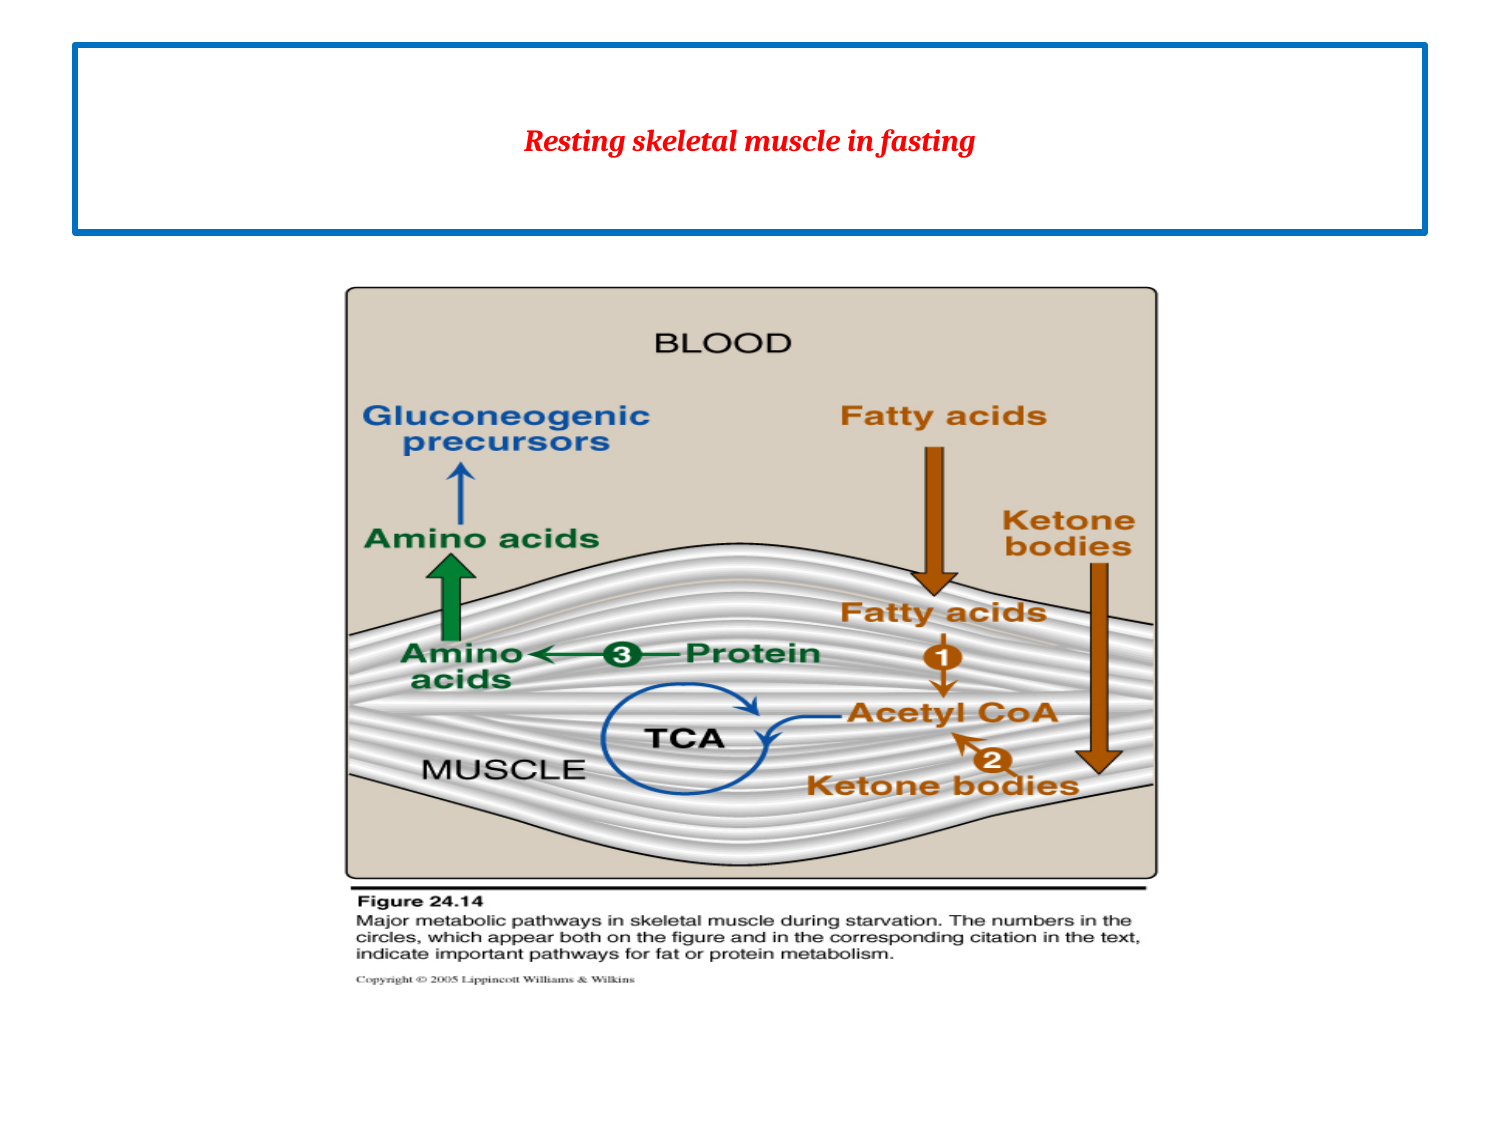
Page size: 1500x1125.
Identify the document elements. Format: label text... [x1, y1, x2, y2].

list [269, 257, 1219, 1079]
title Resting skeletal muscle in fasting [75, 45, 1425, 233]
